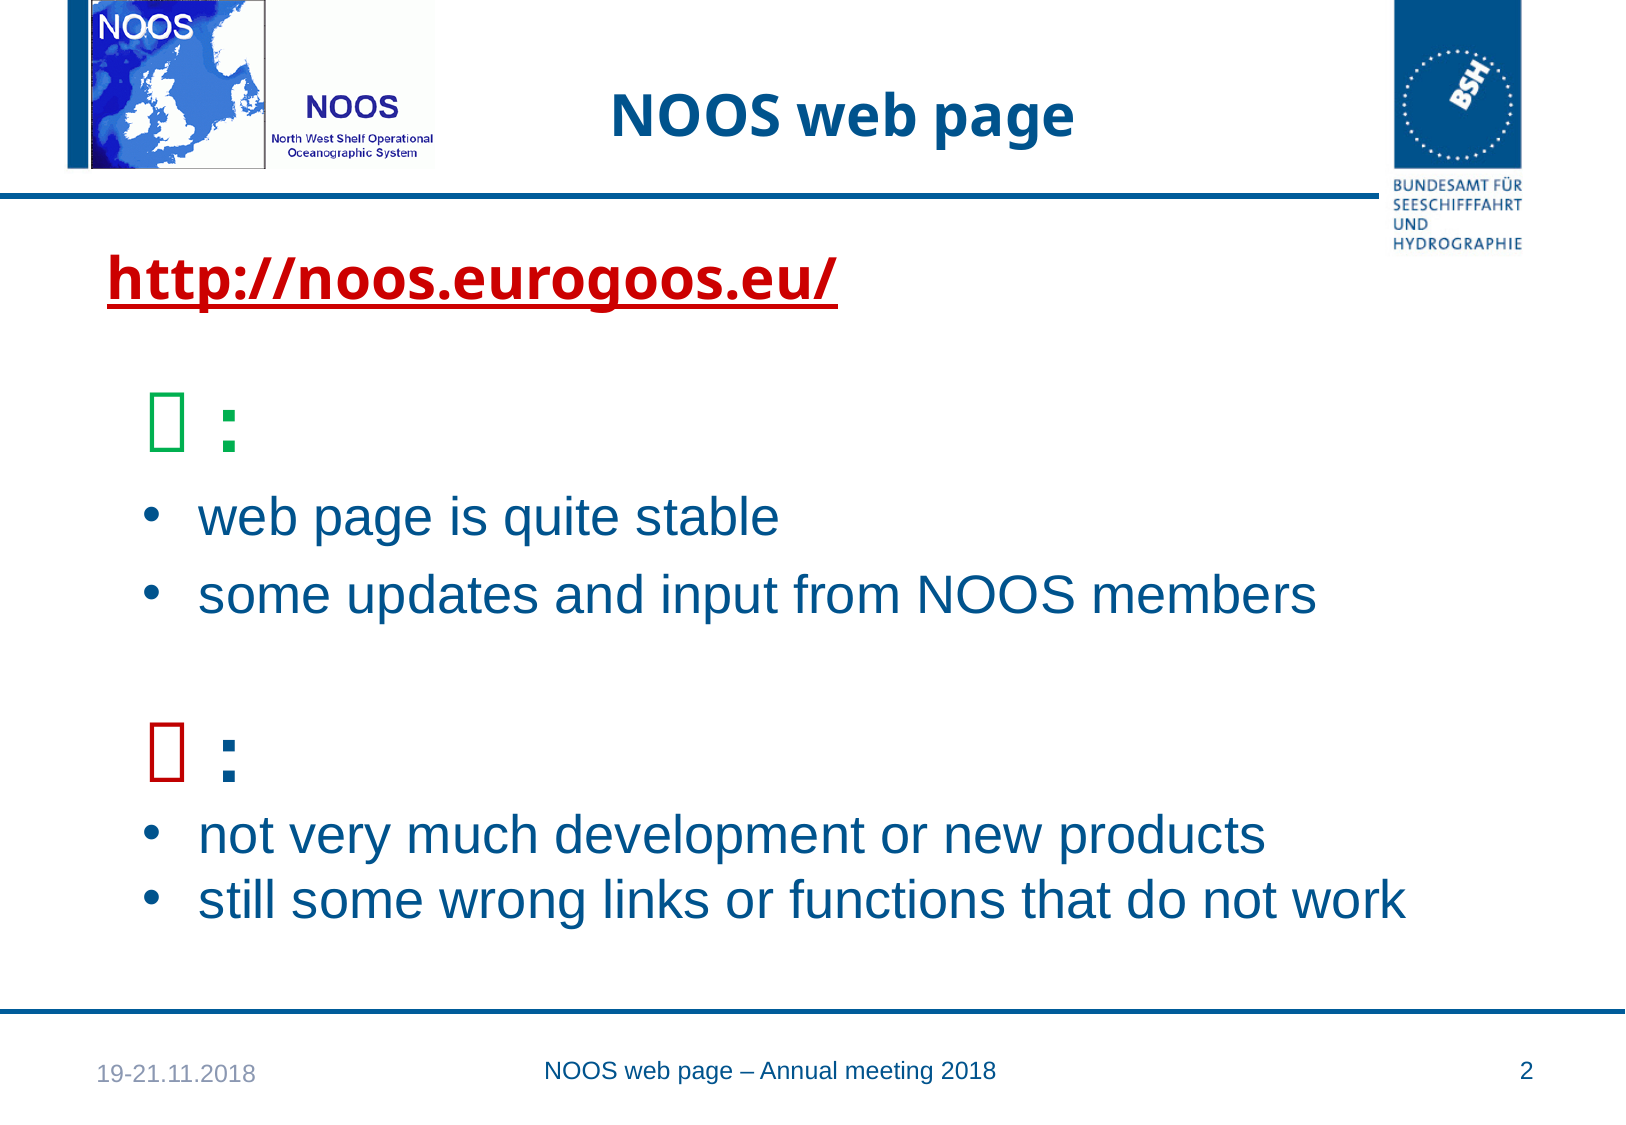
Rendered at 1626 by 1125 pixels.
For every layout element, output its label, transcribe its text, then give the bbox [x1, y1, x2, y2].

text_box http://noos.eurogoos.eu/ [92, 234, 853, 329]
picture [0, 0, 1625, 678]
slide_number 2 [1210, 1046, 1549, 1092]
footer NOOS web page – Annual meeting 2018 [505, 1046, 1037, 1093]
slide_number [81, 1042, 461, 1103]
list  : web page is quite stable some updates and input from NOOS members  : not very much development or new products still some wrong links or functions that do not work [127, 361, 1557, 1008]
text_box NOOS web page [595, 70, 1092, 155]
